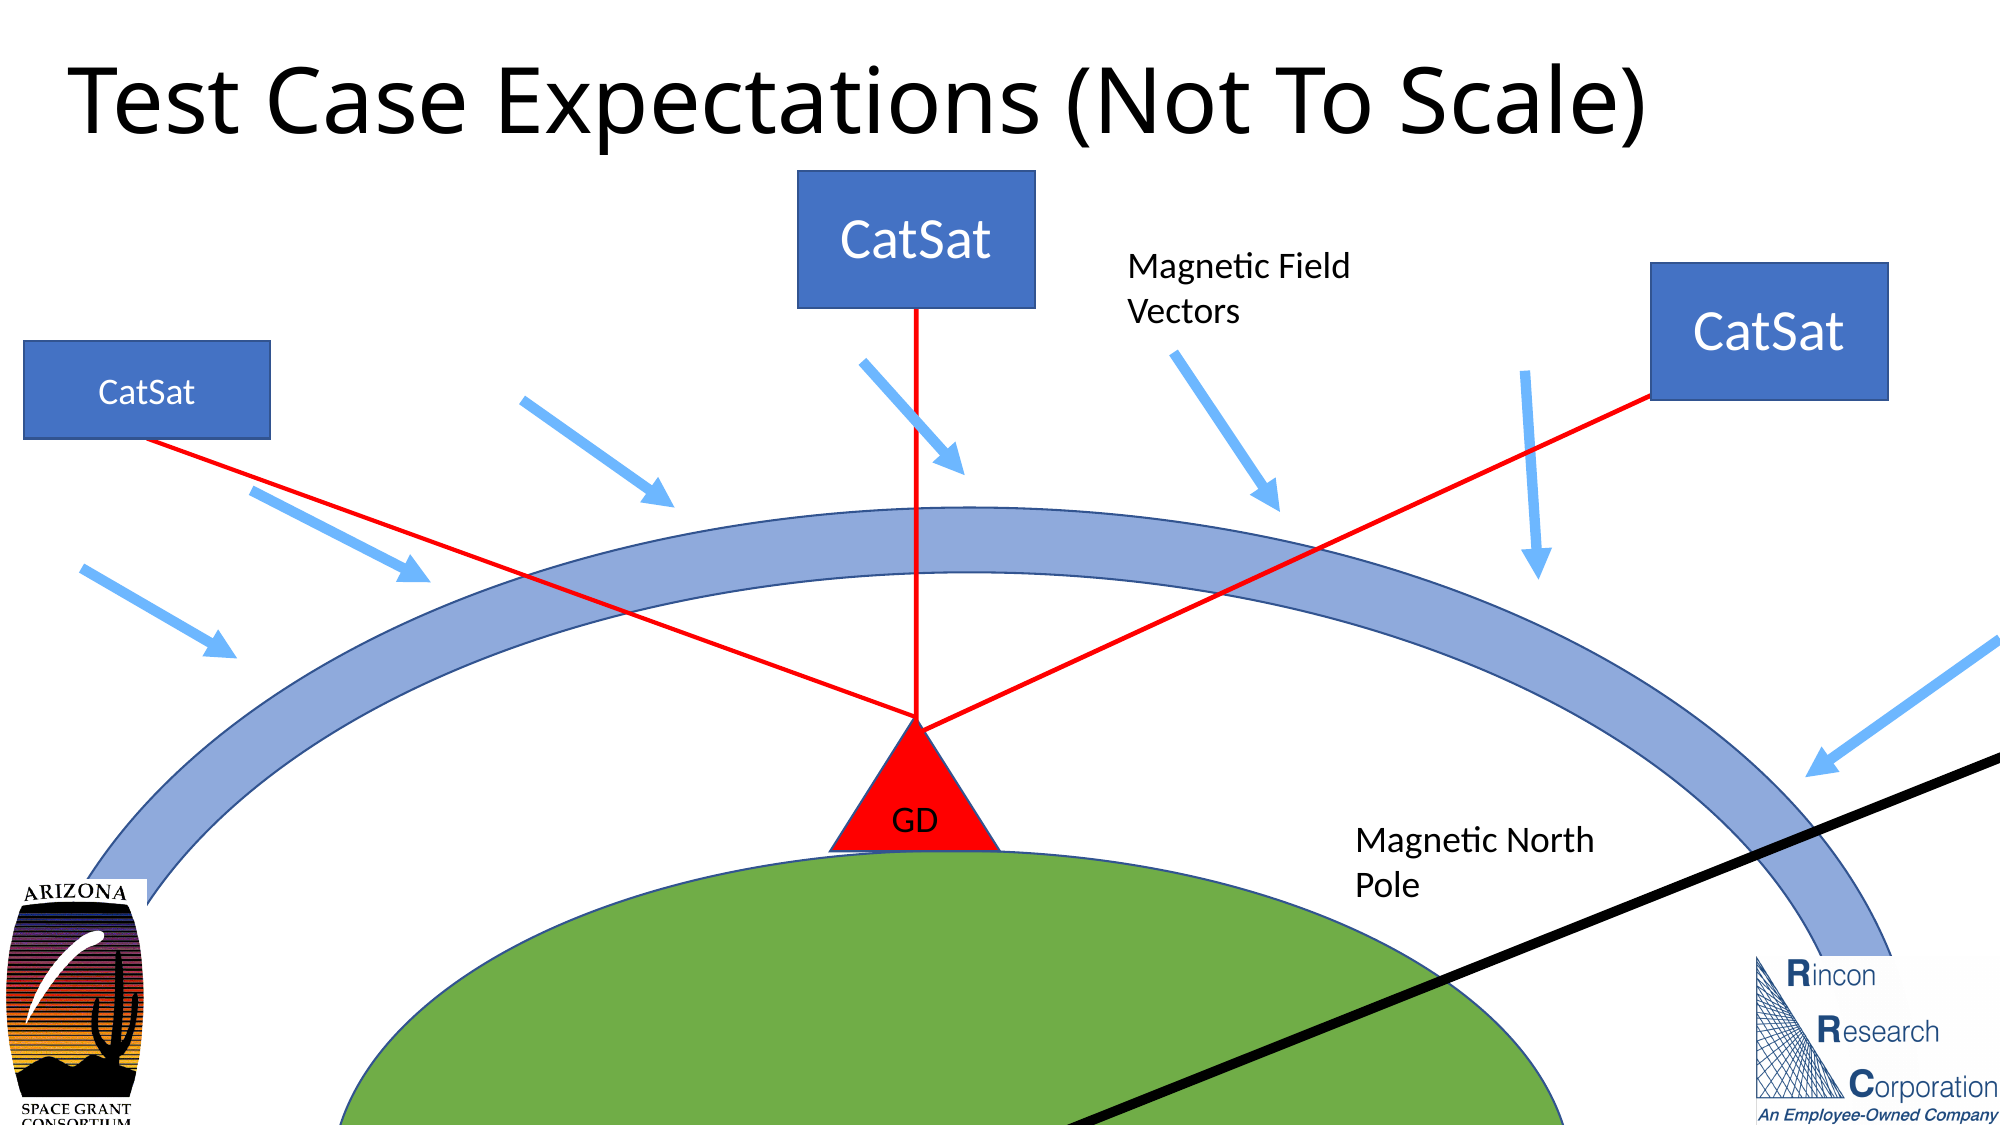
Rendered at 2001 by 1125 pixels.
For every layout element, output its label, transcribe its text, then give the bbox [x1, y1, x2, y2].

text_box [1524, 370, 1539, 380]
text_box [862, 361, 965, 476]
text_box GD [828, 719, 938, 853]
picture [0, 878, 147, 1125]
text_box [251, 490, 431, 583]
text_box [339, 853, 938, 1125]
text_box [1684, 707, 1696, 716]
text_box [1173, 352, 1280, 380]
title Test Case Expectations (Not To Scale) [52, 0, 1778, 213]
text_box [916, 380, 1684, 734]
list CatSat [797, 170, 1036, 309]
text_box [938, 716, 2000, 1125]
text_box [81, 568, 238, 659]
text_box CatSat [1650, 262, 1889, 401]
text_box Magnetic Field Vectors [1112, 233, 1386, 339]
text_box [521, 399, 675, 508]
picture [1756, 956, 2000, 1125]
text_box [87, 717, 362, 907]
text_box CatSat [23, 340, 271, 440]
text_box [146, 438, 915, 717]
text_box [1805, 638, 2000, 778]
